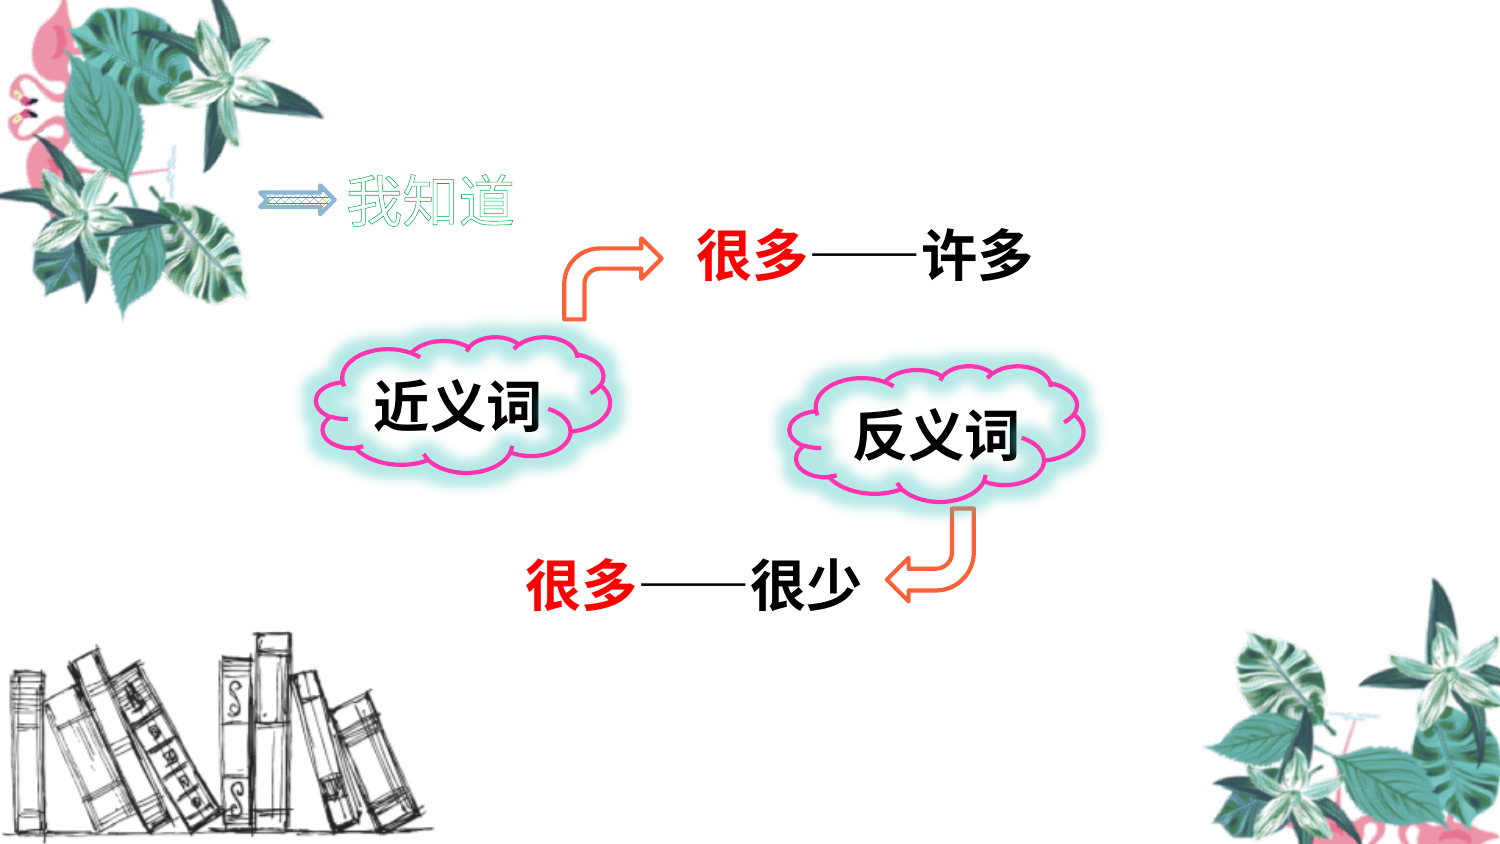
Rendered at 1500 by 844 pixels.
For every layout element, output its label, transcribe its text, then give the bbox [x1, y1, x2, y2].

text_box [787, 364, 1086, 505]
text_box [562, 236, 664, 322]
text_box [884, 515, 976, 604]
text_box 很多——很少 [514, 544, 875, 623]
picture [1107, 484, 1500, 844]
text_box 我知道 [334, 159, 527, 239]
text_box 很多——许多 [685, 214, 1046, 293]
picture [0, 612, 453, 844]
text_box [258, 183, 337, 217]
text_box [313, 335, 613, 476]
picture [0, 0, 406, 422]
